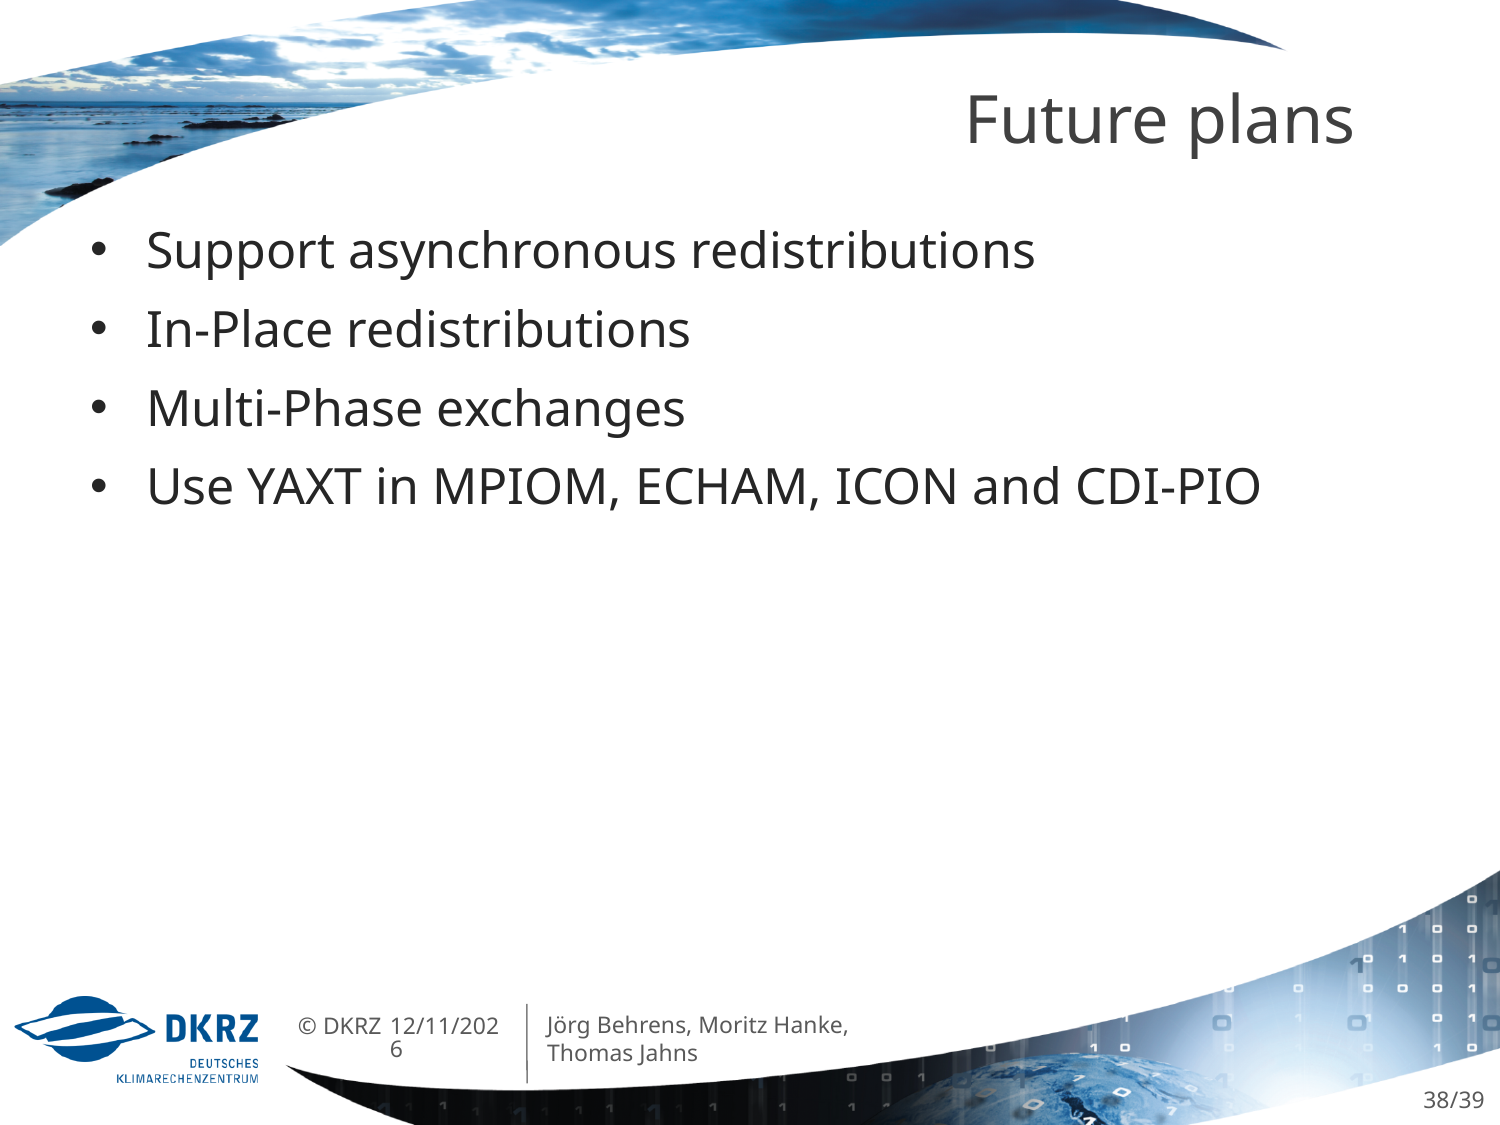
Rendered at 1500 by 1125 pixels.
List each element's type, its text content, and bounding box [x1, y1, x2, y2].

picture [14, 996, 258, 1083]
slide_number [375, 1004, 528, 1052]
slide_number 38 [1333, 1078, 1465, 1125]
list Support asynchronous redistributions In-Place redistributions Multi-Phase exchanges Use YAXT in MPIOM, ECHAM, ICON and CDI-PIO [74, 210, 1426, 985]
footer Jörg Behrens, Moritz Hanke, Thomas Jahns [532, 1003, 884, 1082]
picture [0, 0, 1288, 246]
picture [285, 867, 1500, 1125]
title Future plans [480, 70, 1372, 165]
